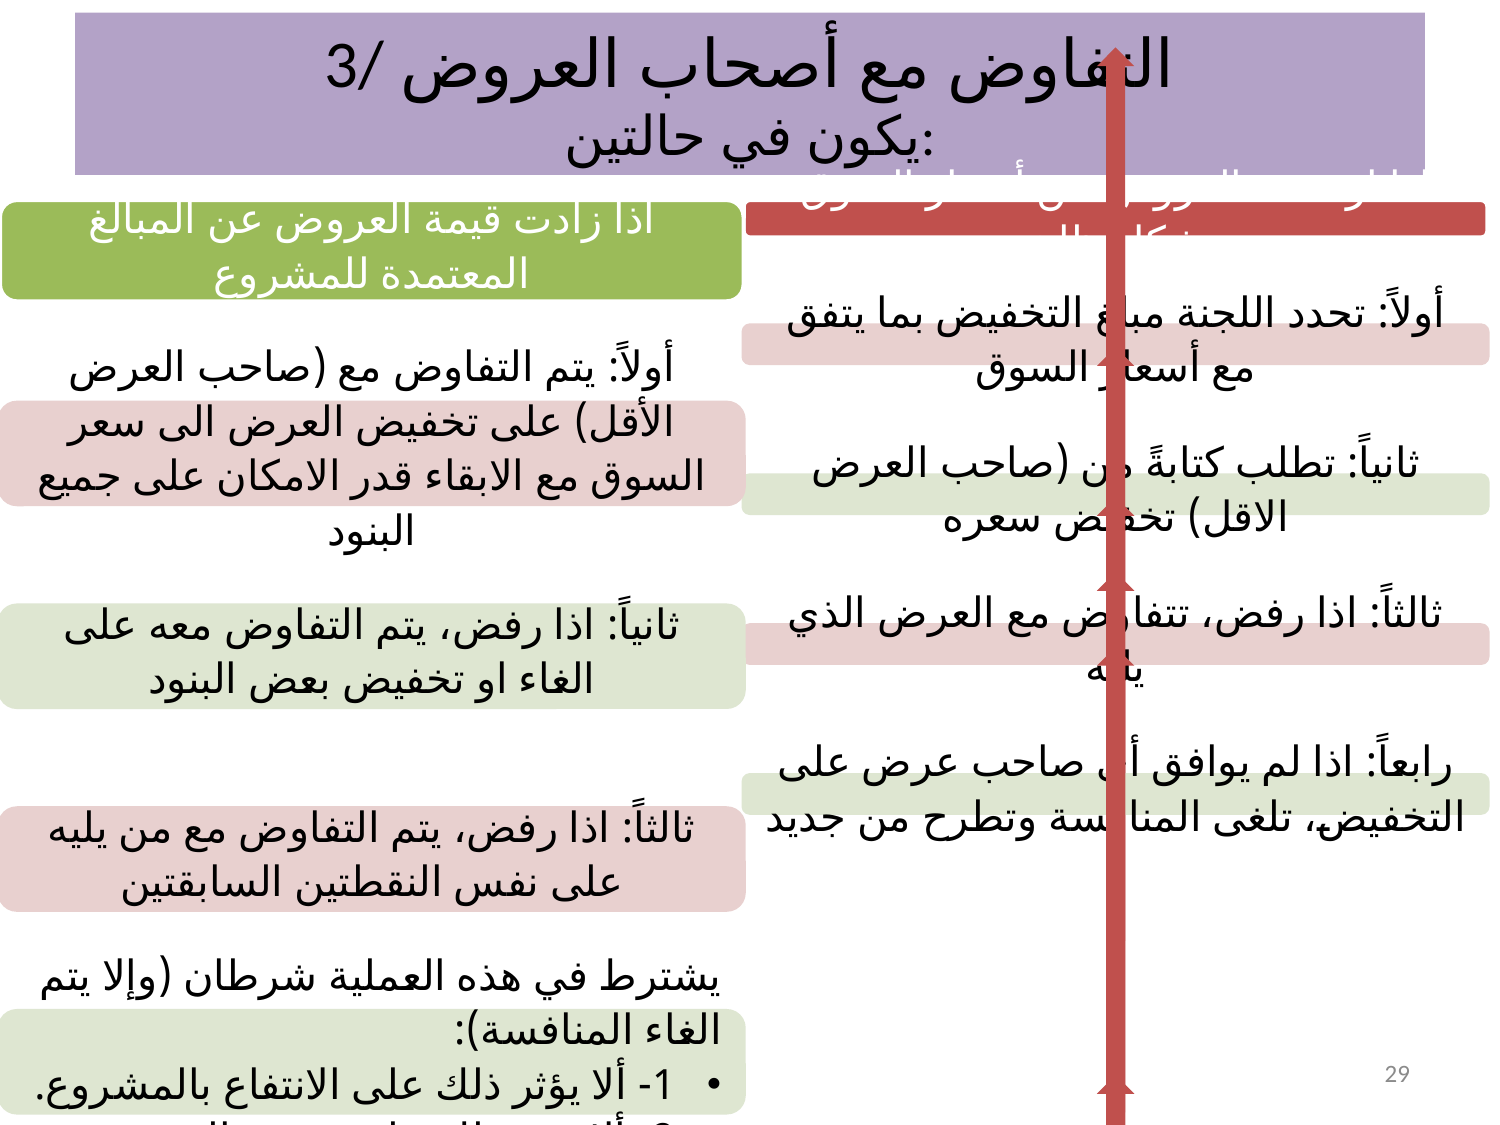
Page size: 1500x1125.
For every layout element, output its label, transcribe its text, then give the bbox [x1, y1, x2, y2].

title 3/ التفاوض مع أصحاب العروض يكون في حالتين: [75, 12, 1425, 175]
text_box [0, 199, 1488, 1113]
